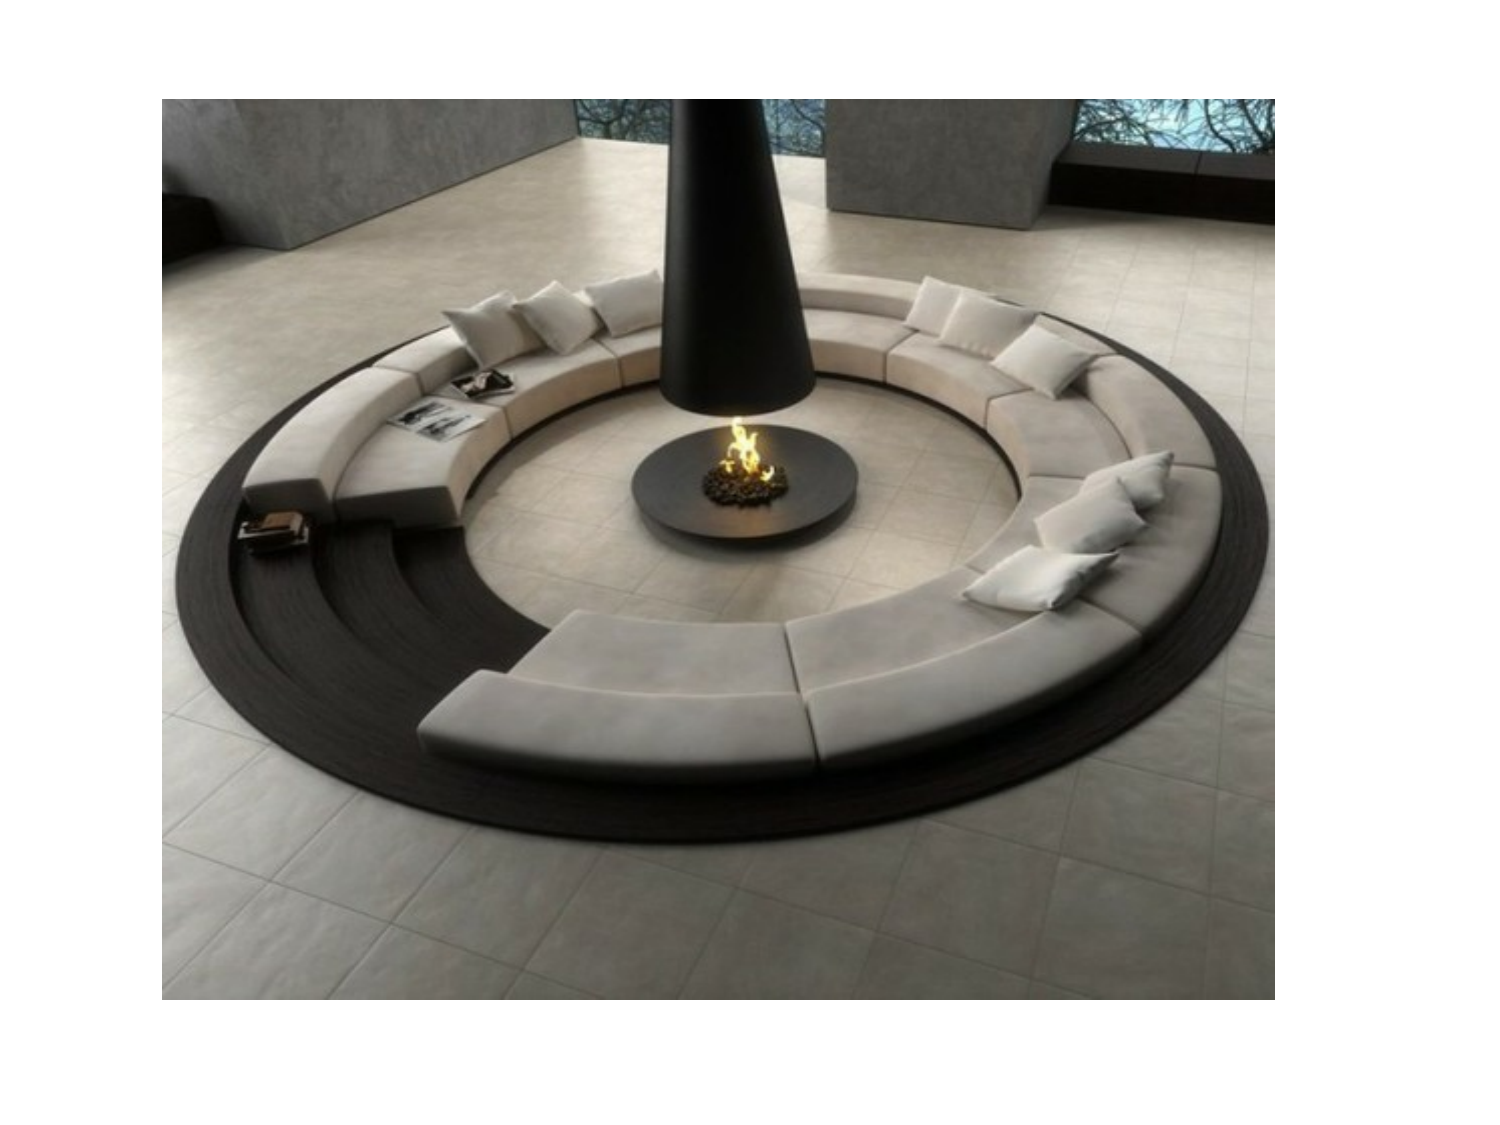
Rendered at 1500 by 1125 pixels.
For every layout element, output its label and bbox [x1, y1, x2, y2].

picture [162, 99, 1276, 1001]
